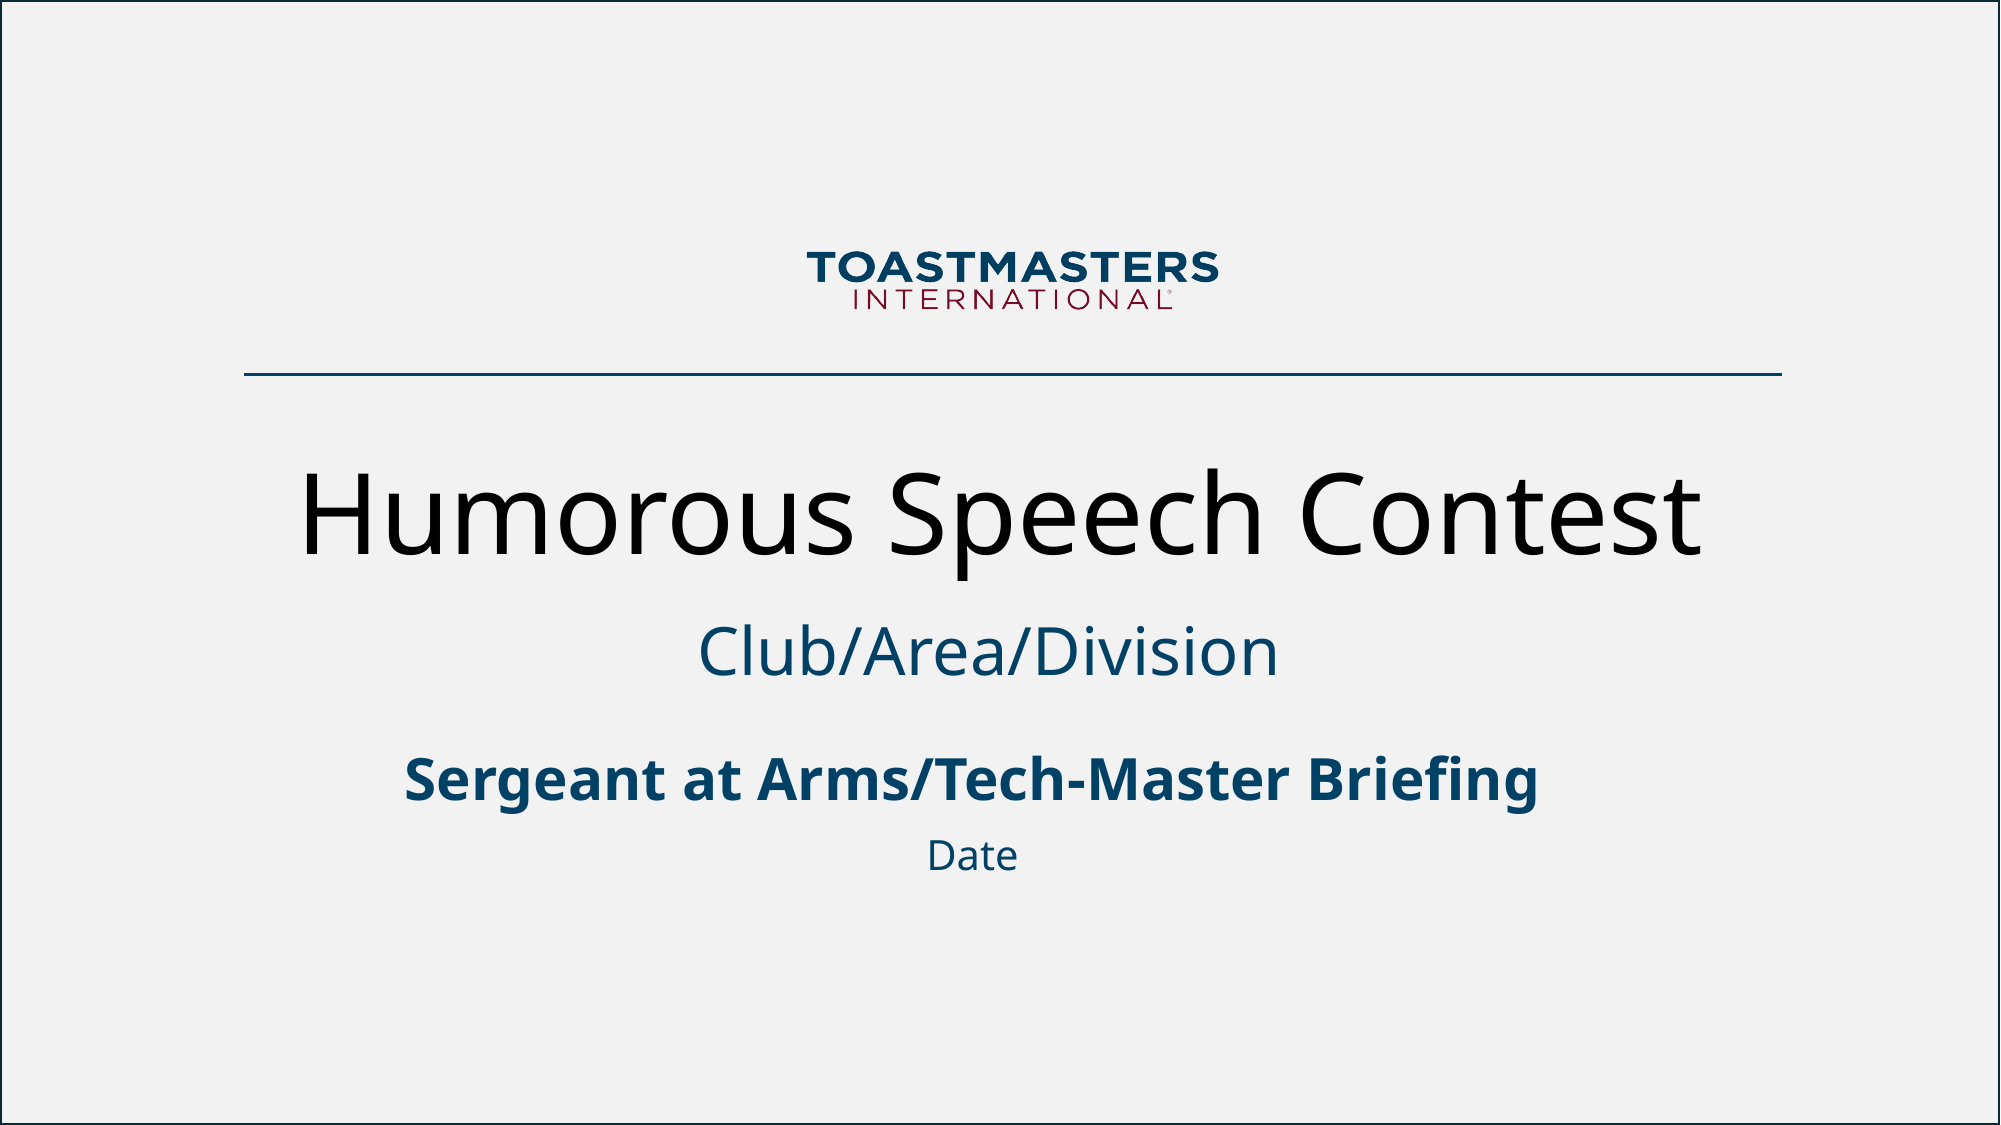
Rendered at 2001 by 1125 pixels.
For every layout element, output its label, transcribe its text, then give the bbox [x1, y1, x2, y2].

text_box [0, 0, 2000, 1125]
text_box Humorous Speech Contest [1333, 449, 1794, 612]
text_box Humorous Speech Contest [206, 449, 693, 612]
picture [693, 0, 1333, 660]
text_box Sergeant at Arms/Tech-Master Briefing Date [325, 742, 1620, 835]
text_box Club/Area/Division [342, 612, 1637, 702]
